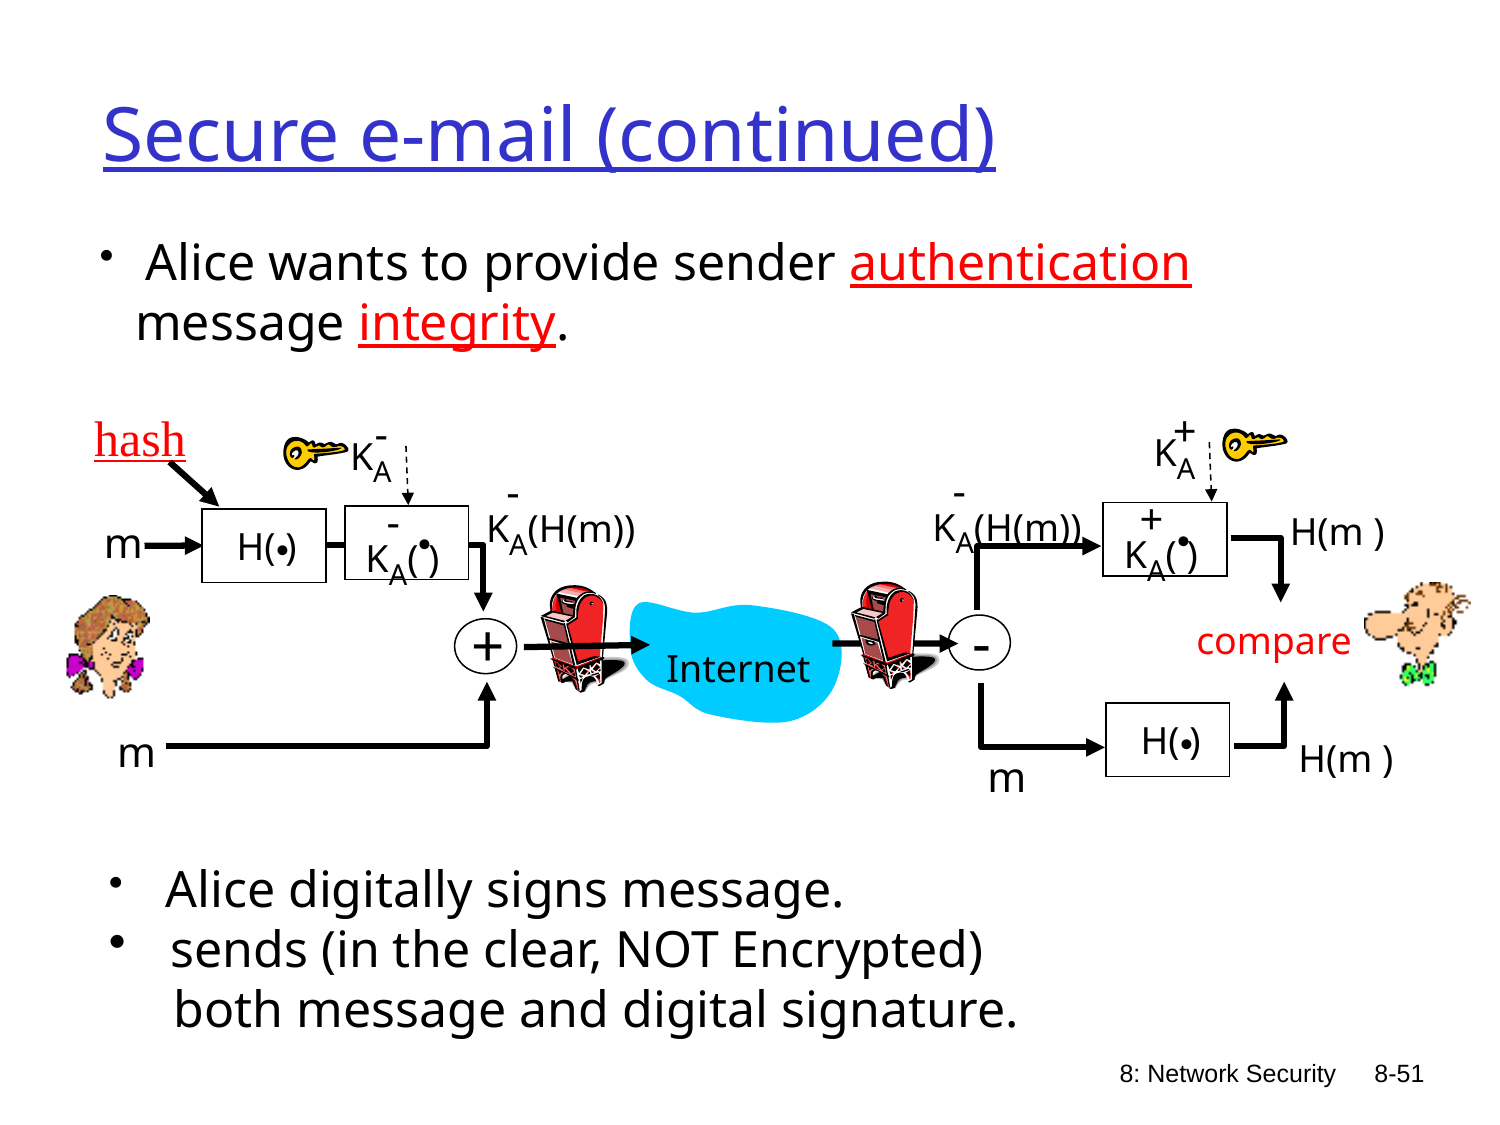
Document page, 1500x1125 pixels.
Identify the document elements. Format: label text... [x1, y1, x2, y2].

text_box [63, 397, 1471, 809]
text_box Alice wants to provide sender authentication message integrity. [84, 222, 1386, 358]
text_box Alice digitally signs message. sends (in the clear, NOT Encrypted) both message and digital signature. [94, 850, 1035, 1045]
footer 8: Network Security [876, 1050, 1352, 1125]
title Secure e-mail (continued) [87, 37, 1363, 222]
slide_number 8-51 [1320, 1050, 1440, 1099]
